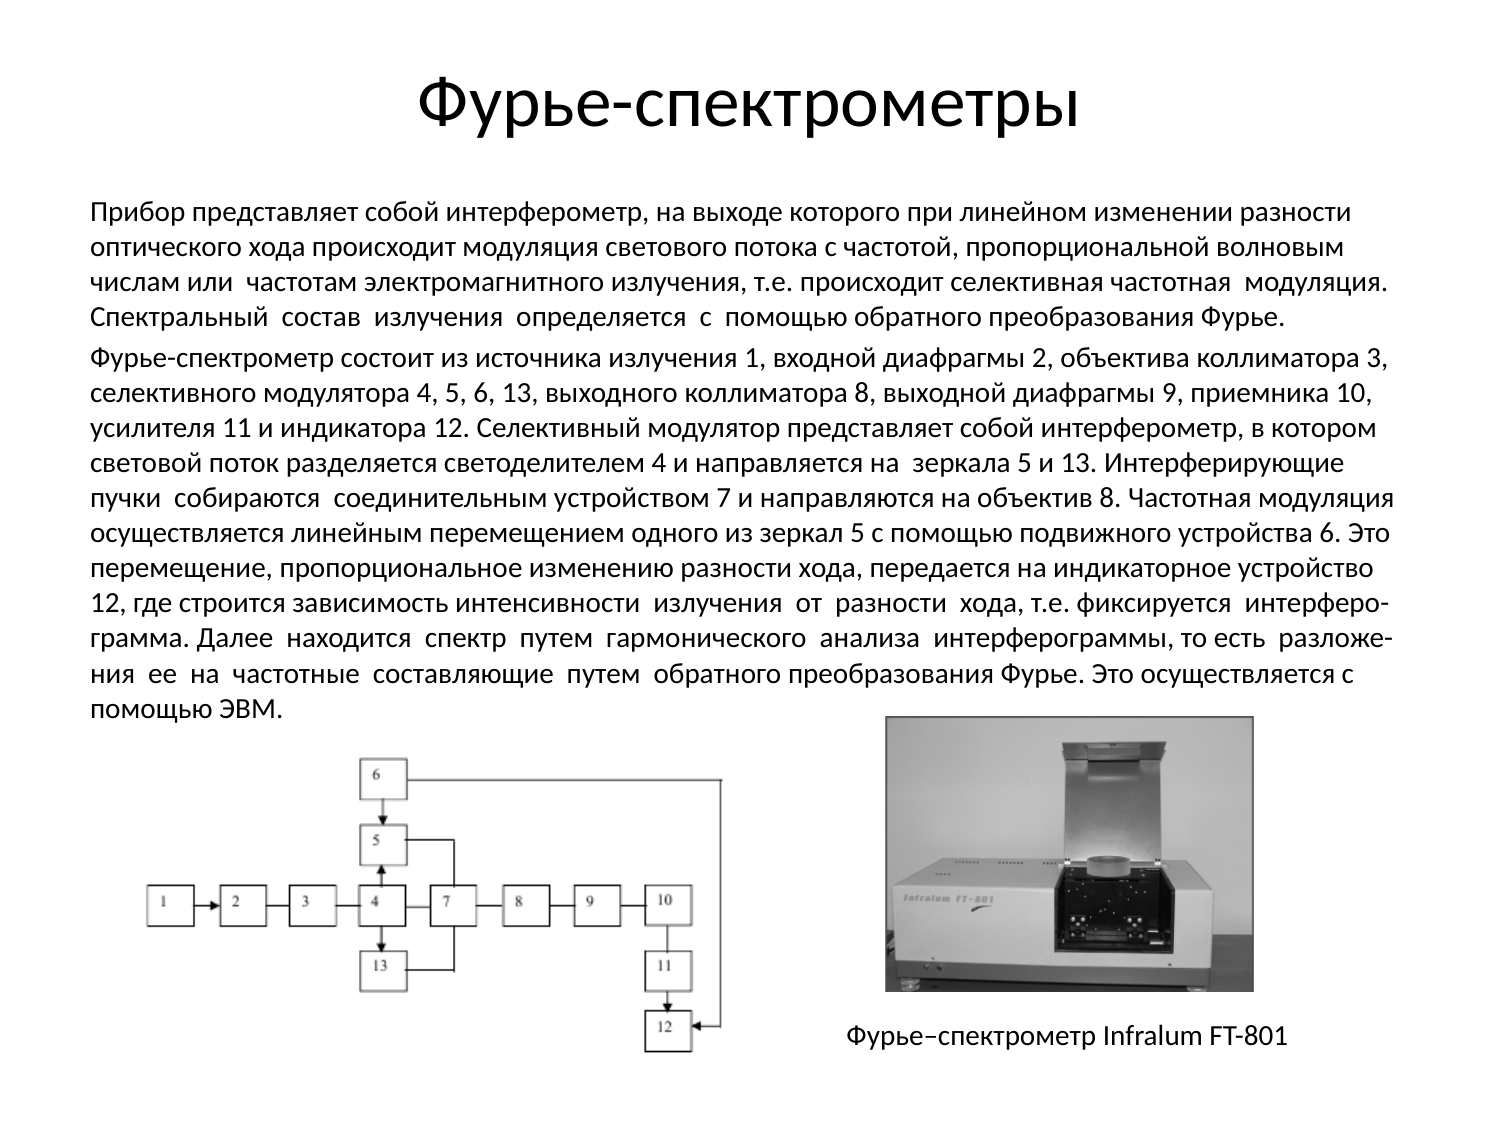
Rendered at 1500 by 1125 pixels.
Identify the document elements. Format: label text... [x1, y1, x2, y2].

picture [879, 715, 1258, 992]
title Фурье-спектрометры [75, 45, 1425, 149]
list Прибор представляет собой интерферометр, на выходе которого при линейном изменении разности оптического хода происходит модуляция светового потока с частотой, пропорциональной волновым числам или частотам электромагнитного излучения, т.е. происходит селективная частотная модуляция. Спектральный состав излучения определяется с помощью обратного преобразования Фурье. Фурье-спектрометр состоит из источника излучения 1, входной диафрагмы 2, объектива коллиматора 3, селективного модулятора 4, 5, 6, 13, выходного коллиматора 8, выходной диафрагмы 9, приемника 10, усилителя 11 и индикатора 12. Селективный модулятор представляет собой интерферометр, в котором световой поток разделяется светоделителем 4 и направляется на зеркала 5 и 13. Интерферирующие пучки собираются соединительным устройством 7 и направляются на объектив 8. Частотная модуляция осуществляется линейным перемещением одного из зеркал 5 с помощью подвижного устройства 6. Это перемещение, пропорциональное изменению разности хода, передается на индикаторное устройство 12, где строится зависимость интенсивности излучения от разности хода, т.е. фиксируется интерферо-грамма. Далее находится спектр путем гармонического анализа интерферограммы, то есть разложе-ния ее на частотные составляющие путем обратного преобразования Фурье. Это осуществляется с помощью ЭВМ. Фурье–спектрометр Infralum FT-801 [75, 184, 1425, 1106]
picture [123, 739, 745, 1073]
